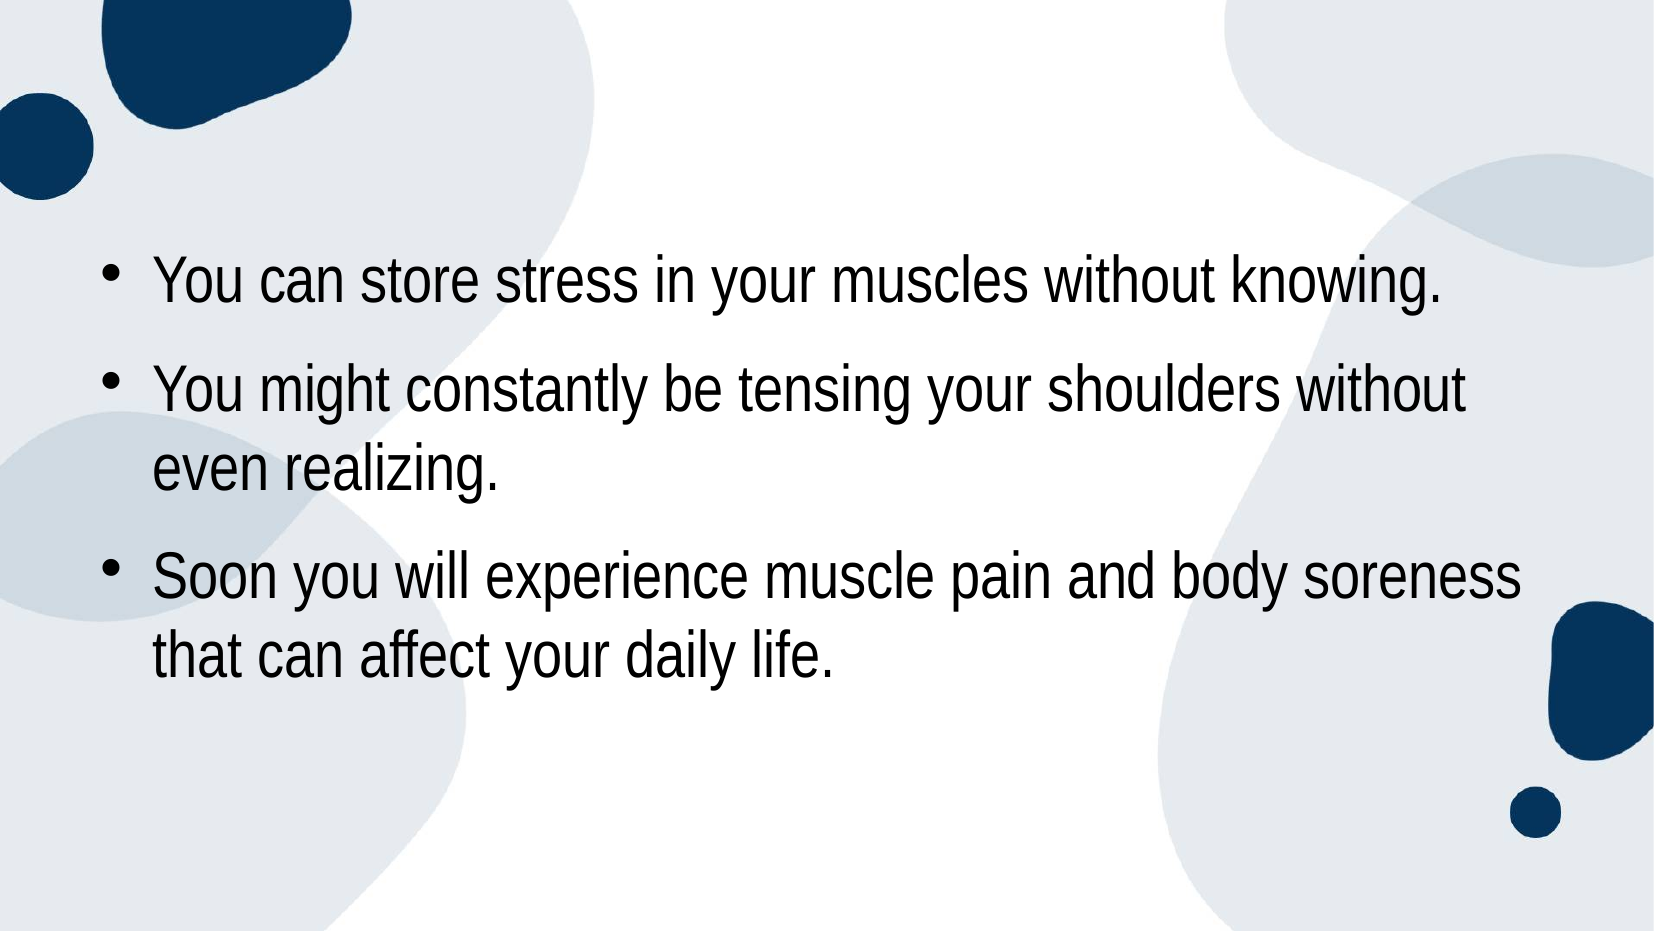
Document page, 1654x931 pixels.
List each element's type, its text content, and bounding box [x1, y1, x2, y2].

text_box [82, 37, 1571, 193]
text_box You can store stress in your muscles without knowing. You might constantly be tensing your shoulders without even realizing. Soon you will experience muscle pain and body soreness that can affect your daily life. [82, 236, 1571, 694]
picture [0, 0, 1654, 931]
